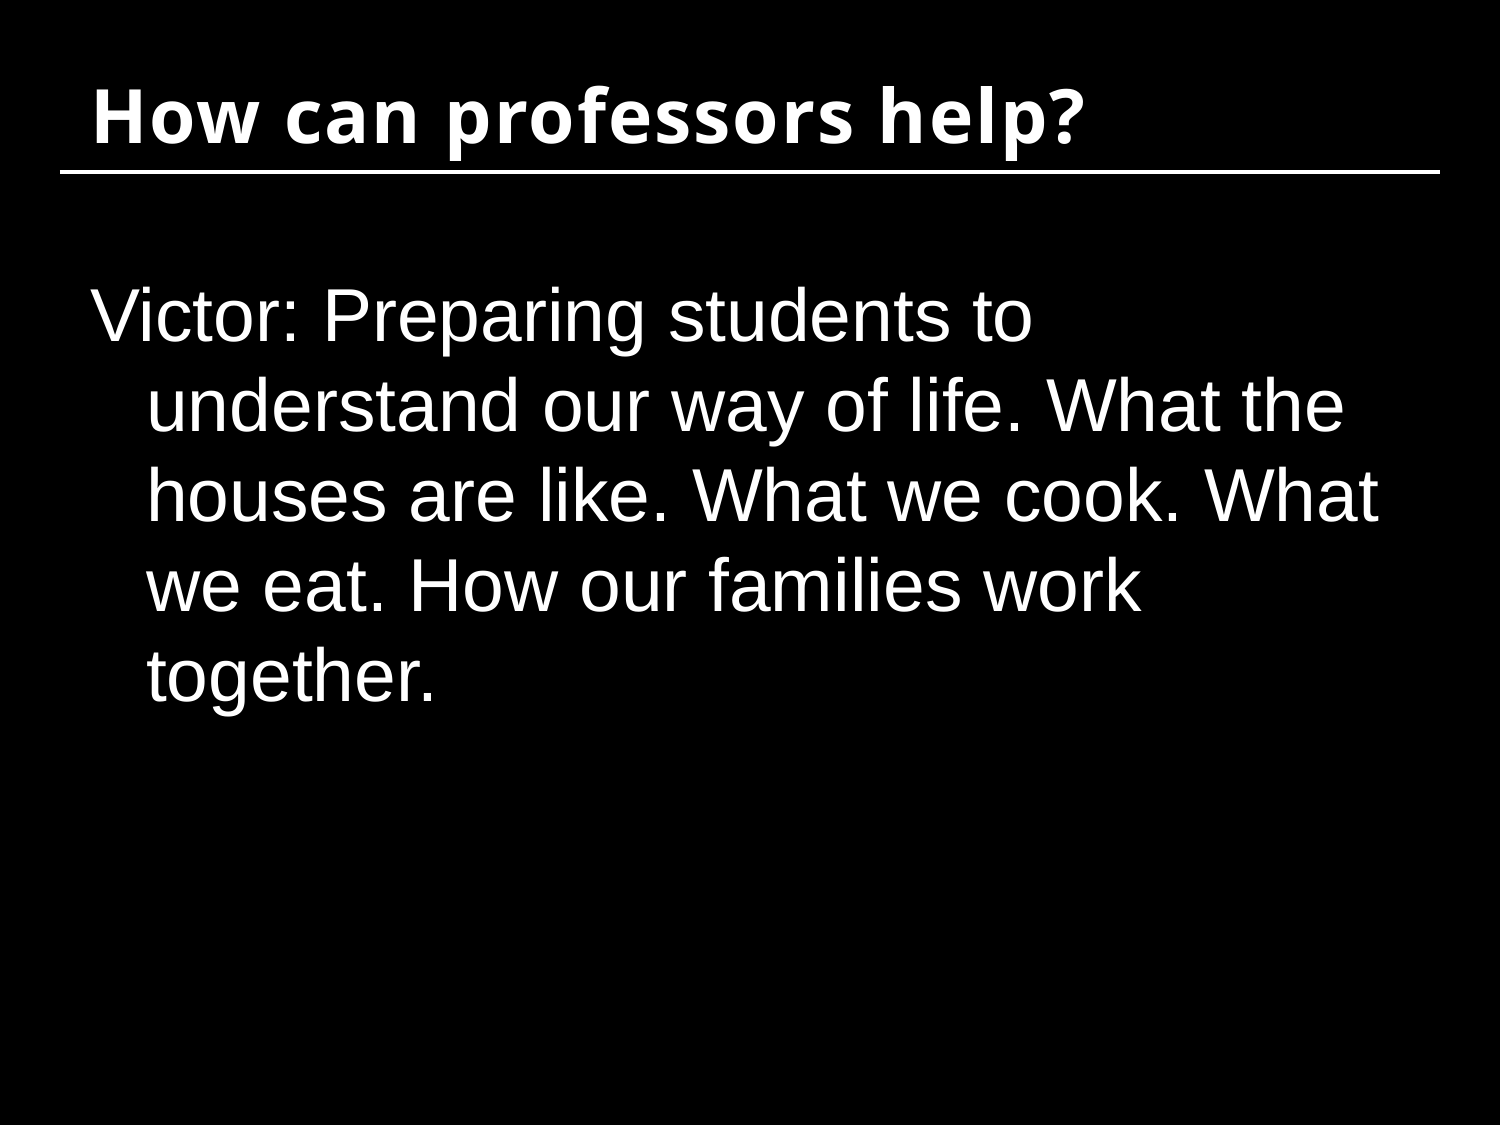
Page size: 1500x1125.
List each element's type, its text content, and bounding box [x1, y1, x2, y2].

title How can professors help? [75, 0, 1425, 168]
list Victor: Preparing students to understand our way of life. What the houses are like. What we cook. What we eat. How our families work together. [75, 251, 1425, 919]
